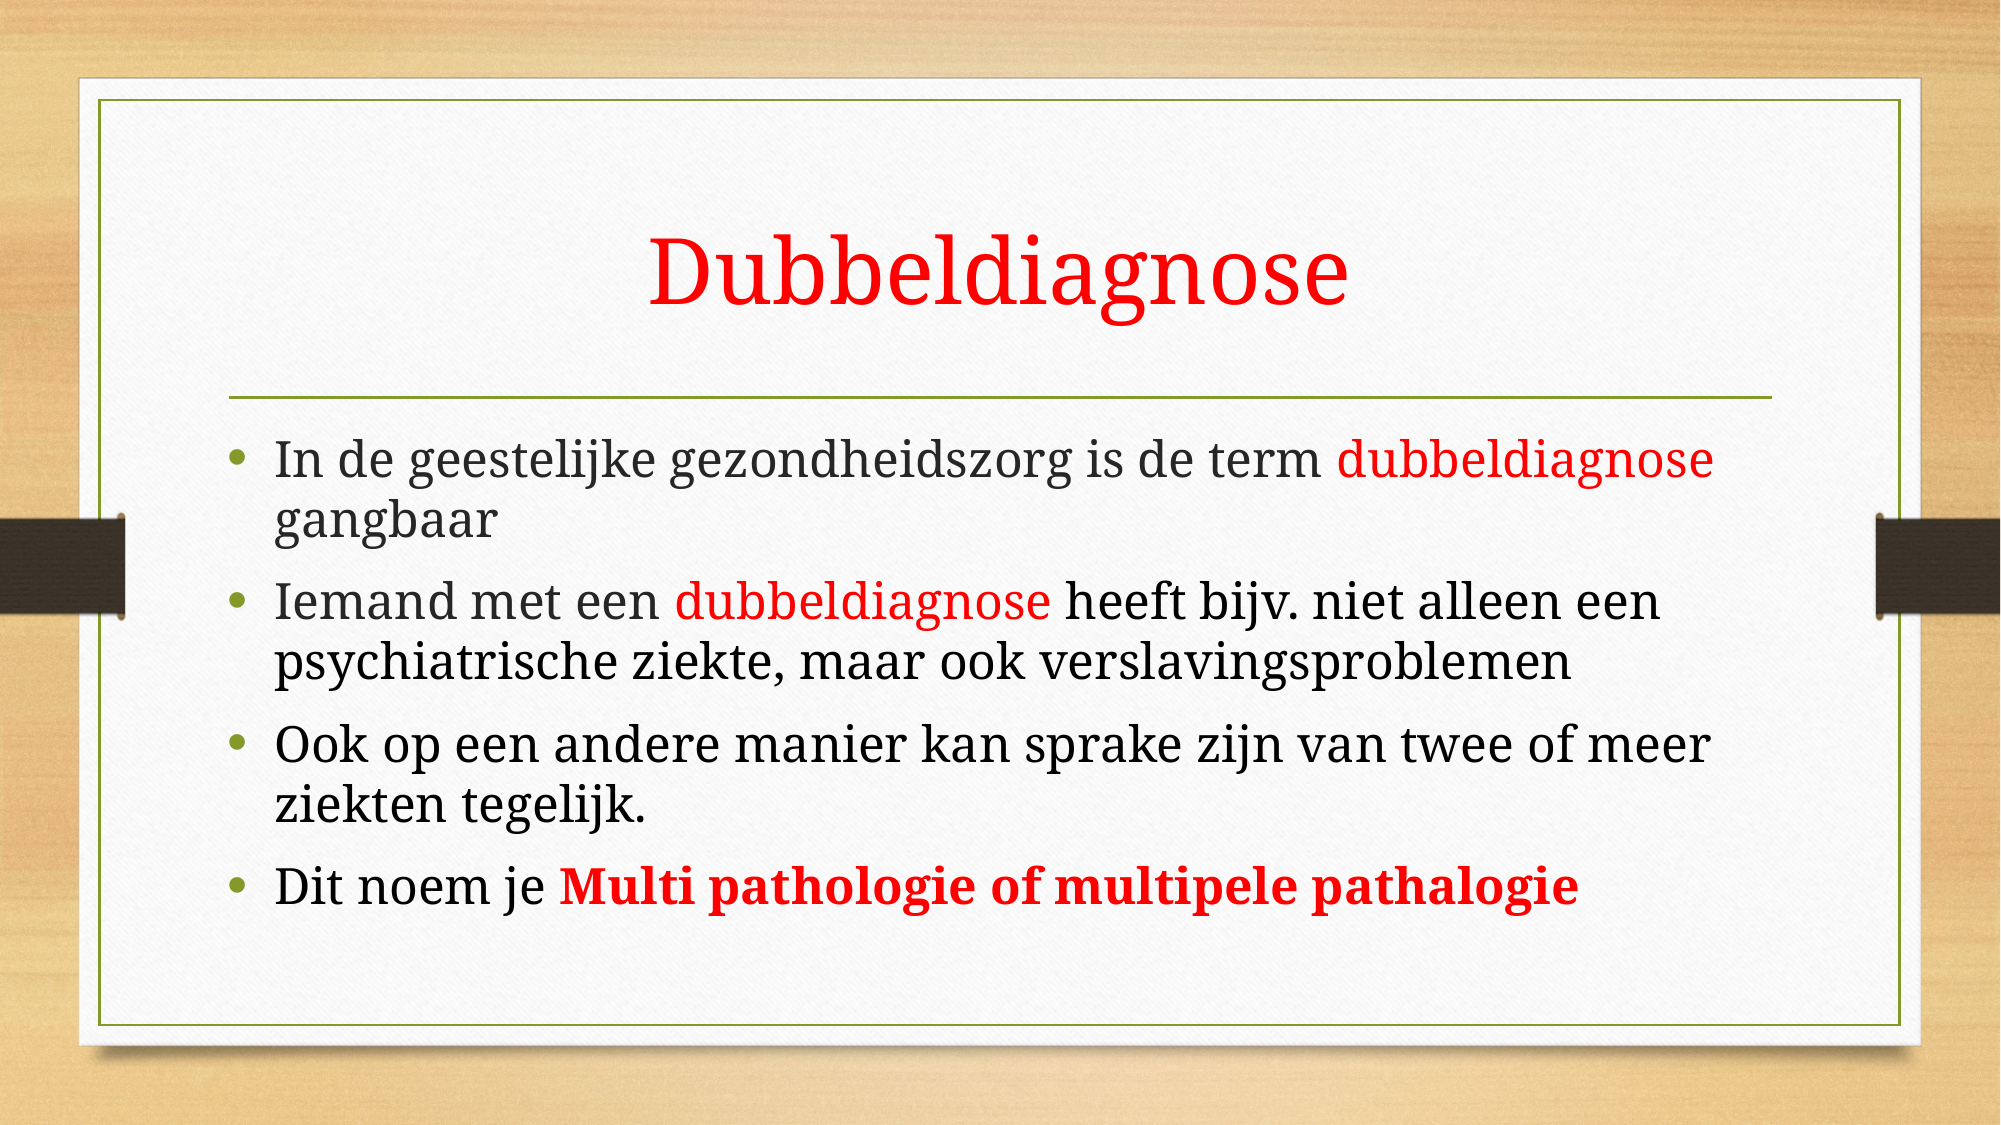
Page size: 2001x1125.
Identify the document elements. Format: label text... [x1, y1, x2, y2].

list In de geestelijke gezondheidszorg is de term dubbeldiagnose gangbaar Iemand met een dubbeldiagnose heeft bijv. niet alleen een psychiatrische ziekte, maar ook verslavingsproblemen Ook op een andere manier kan sprake zijn van twee of meer ziekten tegelijk. Dit noem je Multi pathologie of multipele pathalogie [212, 419, 1788, 964]
picture [0, 0, 2001, 1125]
title Dubbeldiagnose [212, 161, 1788, 375]
